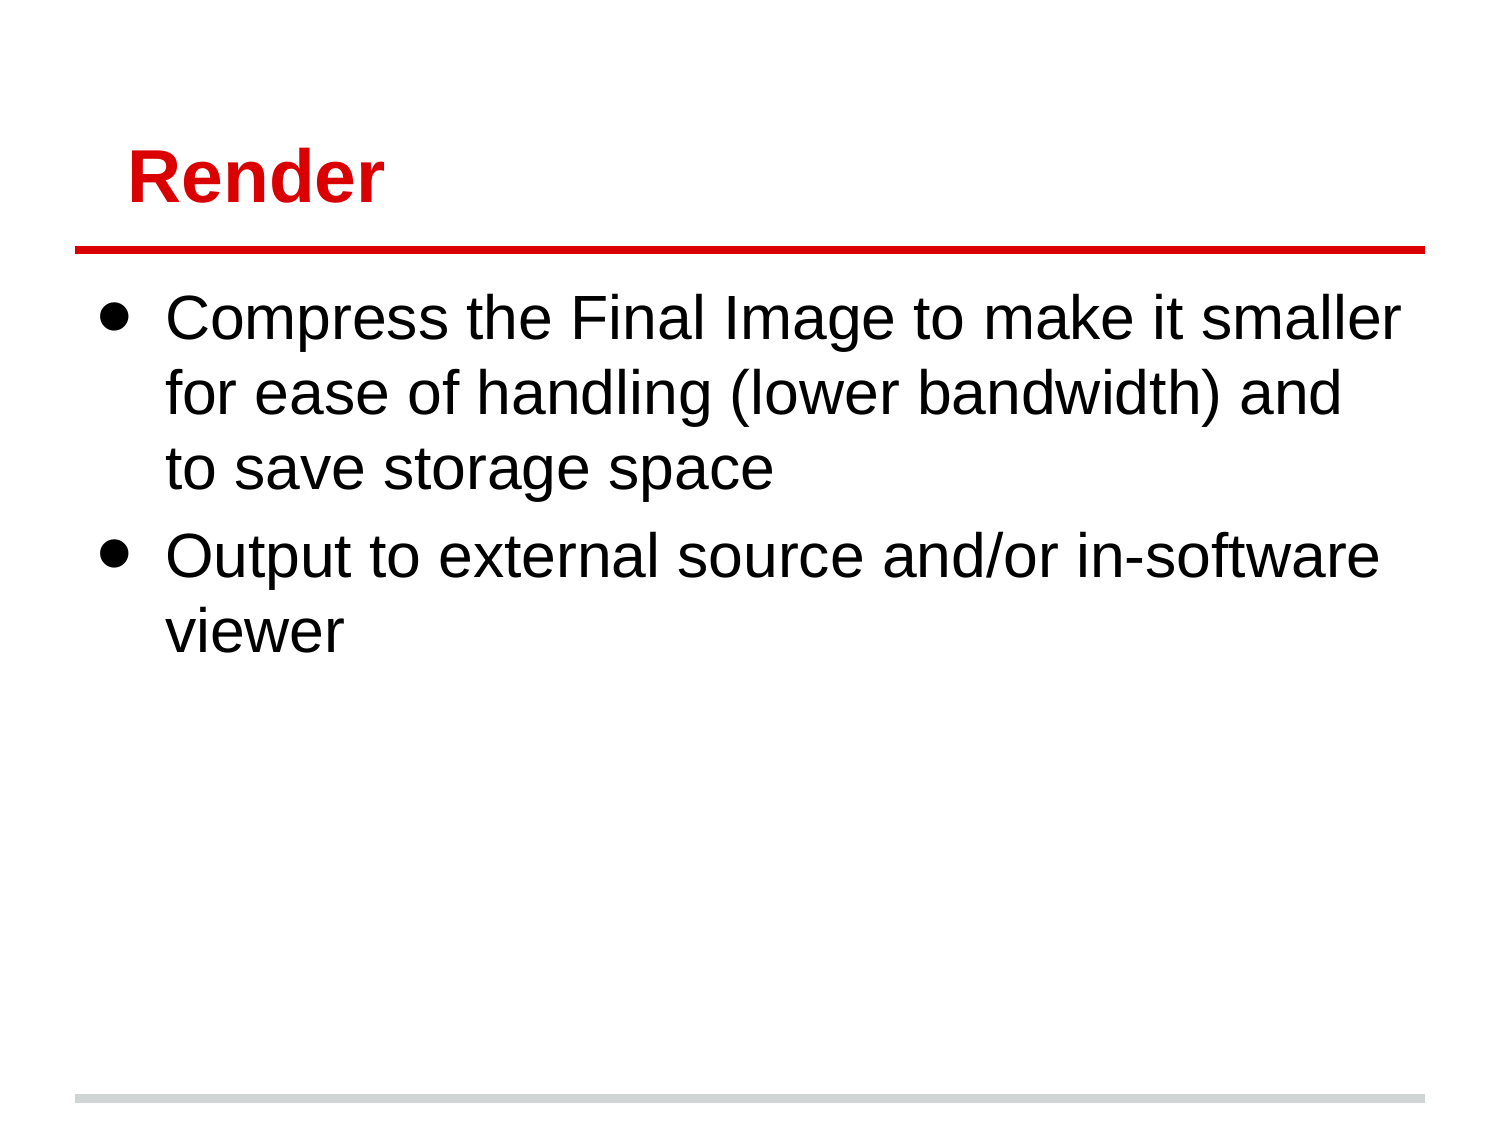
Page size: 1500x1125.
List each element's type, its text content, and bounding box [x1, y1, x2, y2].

list Compress the Final Image to make it smaller for ease of handling (lower bandwidth) and to save storage space Output to external source and/or in-software viewer [75, 262, 1425, 1078]
title Render [75, 45, 1425, 233]
